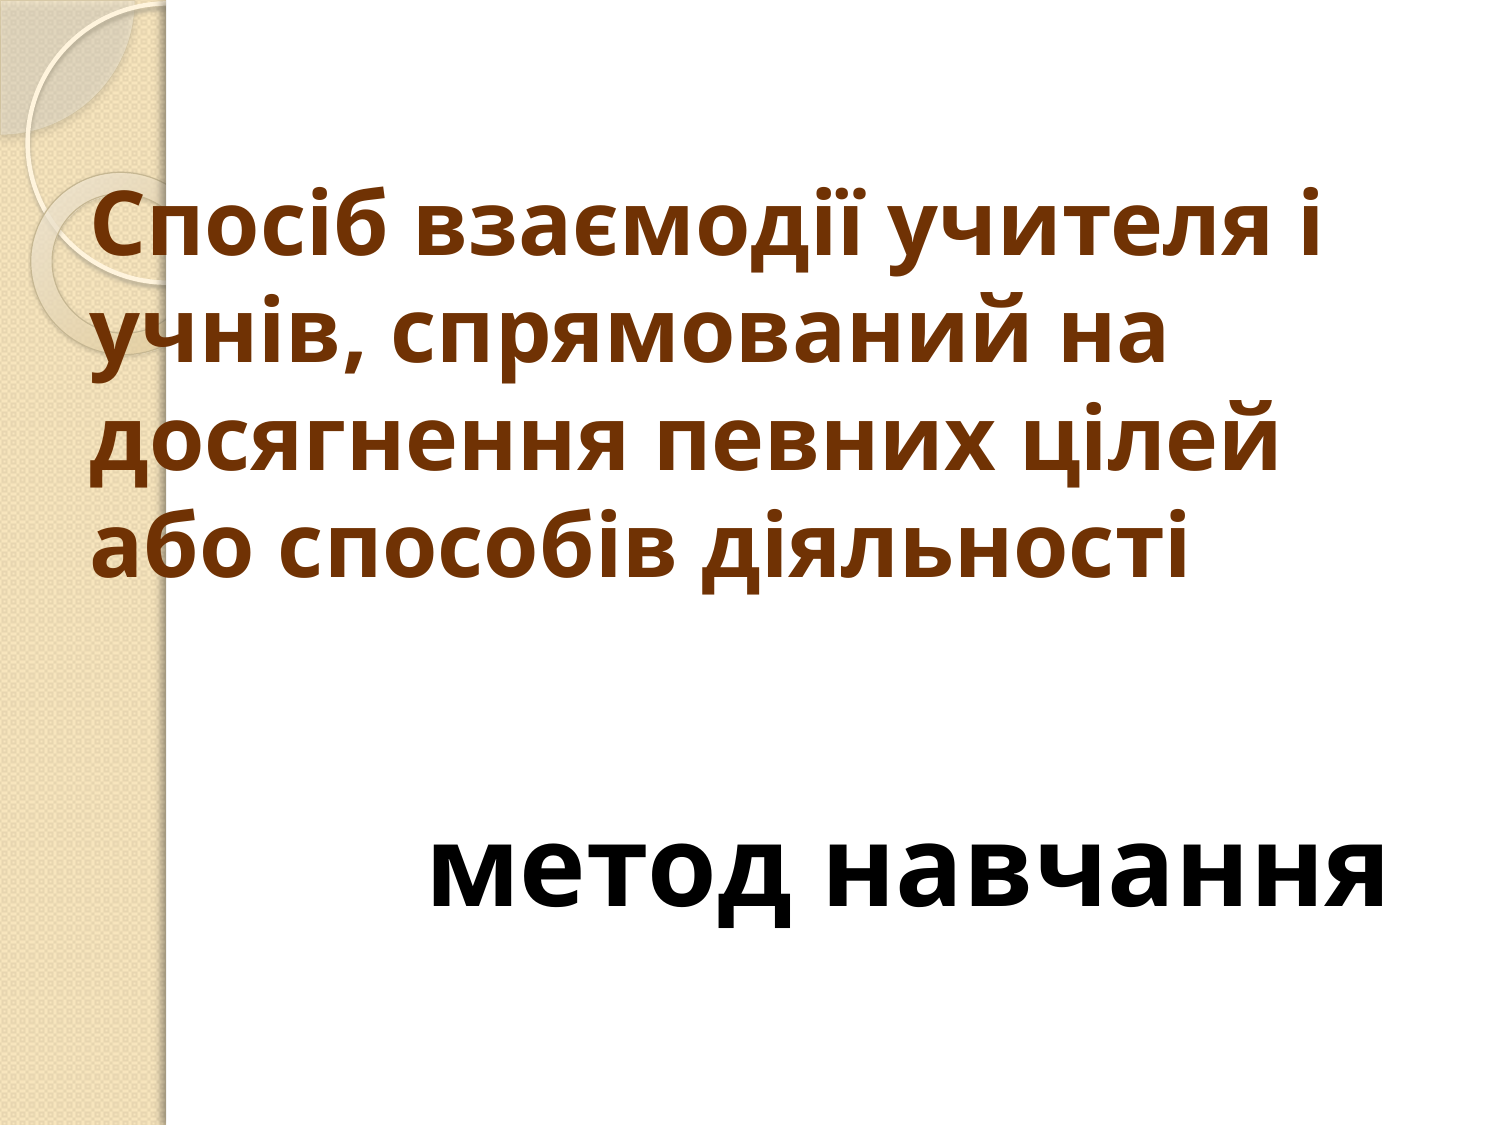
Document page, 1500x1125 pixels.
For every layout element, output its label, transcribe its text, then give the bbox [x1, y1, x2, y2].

list метод навчання [75, 786, 1425, 1005]
title Спосіб взаємодії учителя і учнів, спрямований на досягнення певних цілей або способів діяльності [75, 45, 1425, 716]
